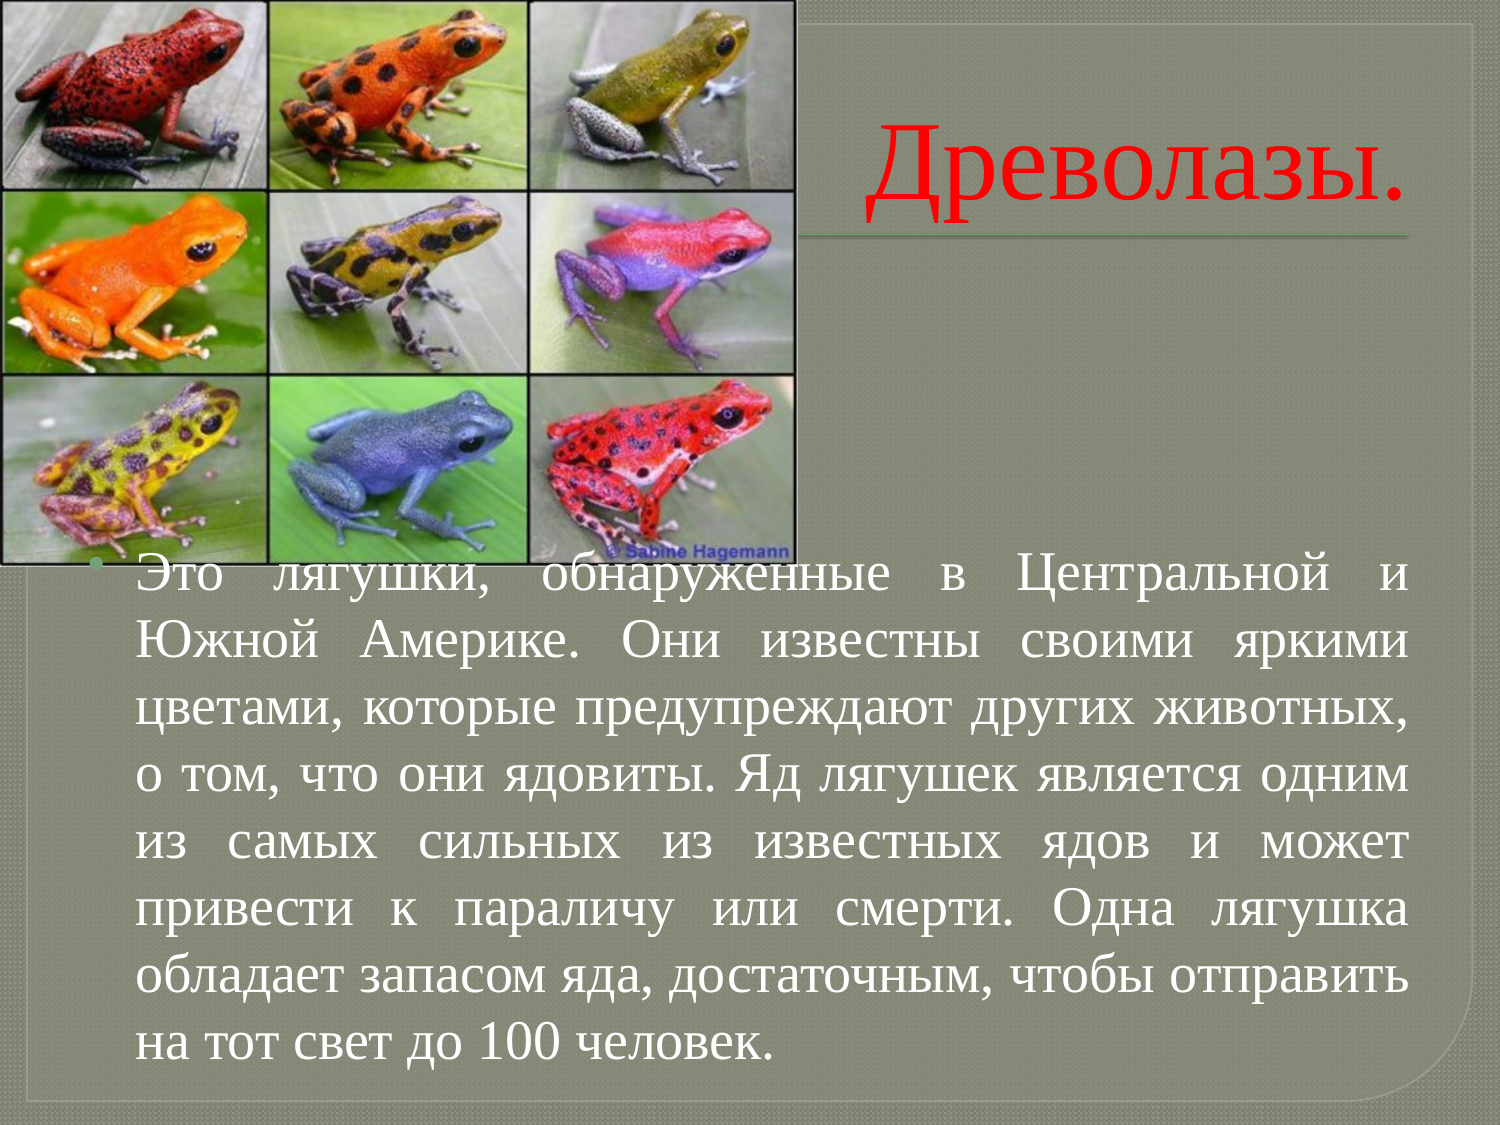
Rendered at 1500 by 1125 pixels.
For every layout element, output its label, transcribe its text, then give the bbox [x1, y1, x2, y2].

picture [0, 0, 798, 568]
title Древолазы. [803, 41, 1425, 230]
list Это лягушки, обнаруженные в Центральной и Южной Америке. Они известны своими яркими цветами, которые предупреждают других животных, о том, что они ядовиты. Яд лягушек является одним из самых сильных из известных ядов и может привести к параличу или смерти. Одна лягушка обладает запасом яда, достаточным, чтобы отправить на тот свет до 100 человек. [75, 527, 1425, 1083]
